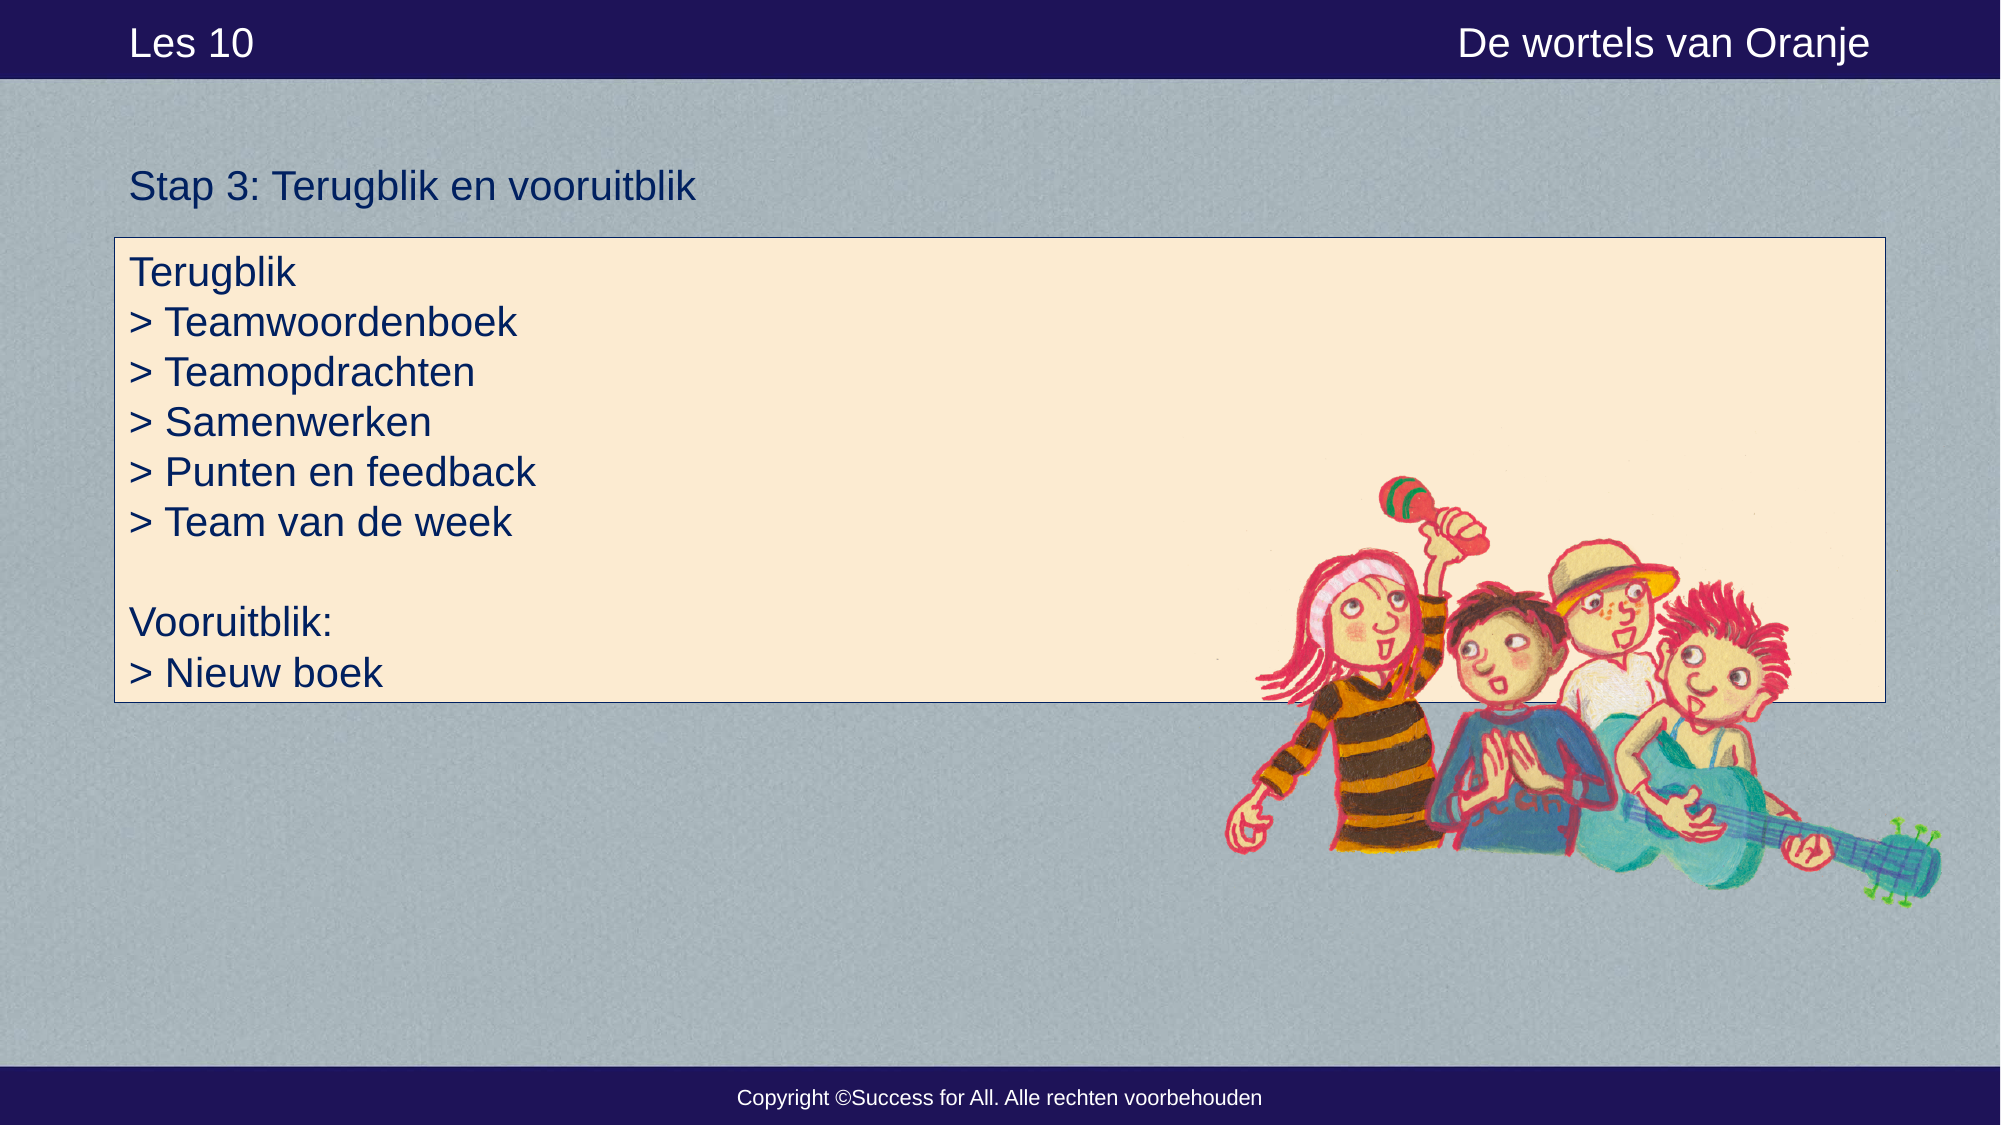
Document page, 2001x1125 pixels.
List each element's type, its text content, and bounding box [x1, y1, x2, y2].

text_box Terugblik > Teamwoordenboek > Teamopdrachten > Samenwerken > Punten en feedback > Team van de week Vooruitblik: > Nieuw boek [114, 237, 1886, 703]
text_box Copyright ©Success for All. Alle rechten voorbehouden [0, 1076, 2000, 1125]
text_box Stap 3: Terugblik en vooruitblik [113, 151, 1635, 216]
text_box De wortels van Oranje [999, 8, 1886, 73]
text_box Les 10 [114, 8, 354, 73]
picture [0, 0, 2001, 1125]
